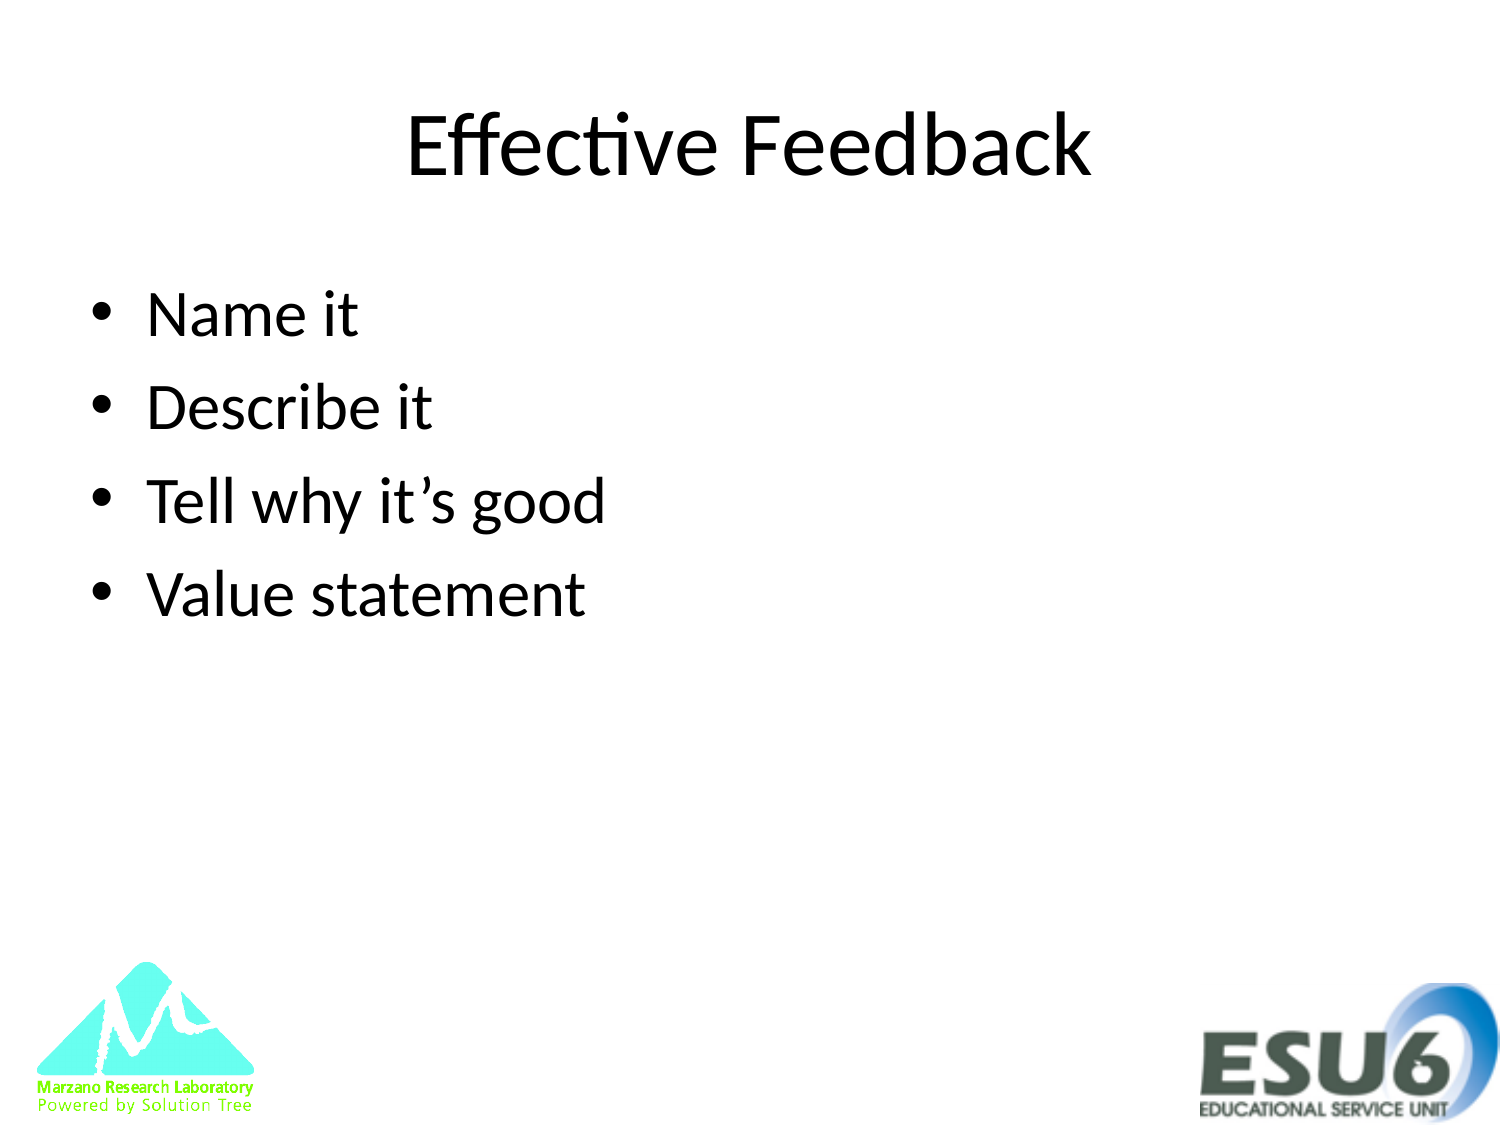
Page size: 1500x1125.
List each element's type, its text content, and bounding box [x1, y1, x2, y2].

picture [37, 962, 254, 1114]
title Effective Feedback [75, 45, 1425, 233]
list Name it Describe it Tell why it’s good Value statement [75, 262, 1425, 1005]
picture [1200, 983, 1500, 1125]
